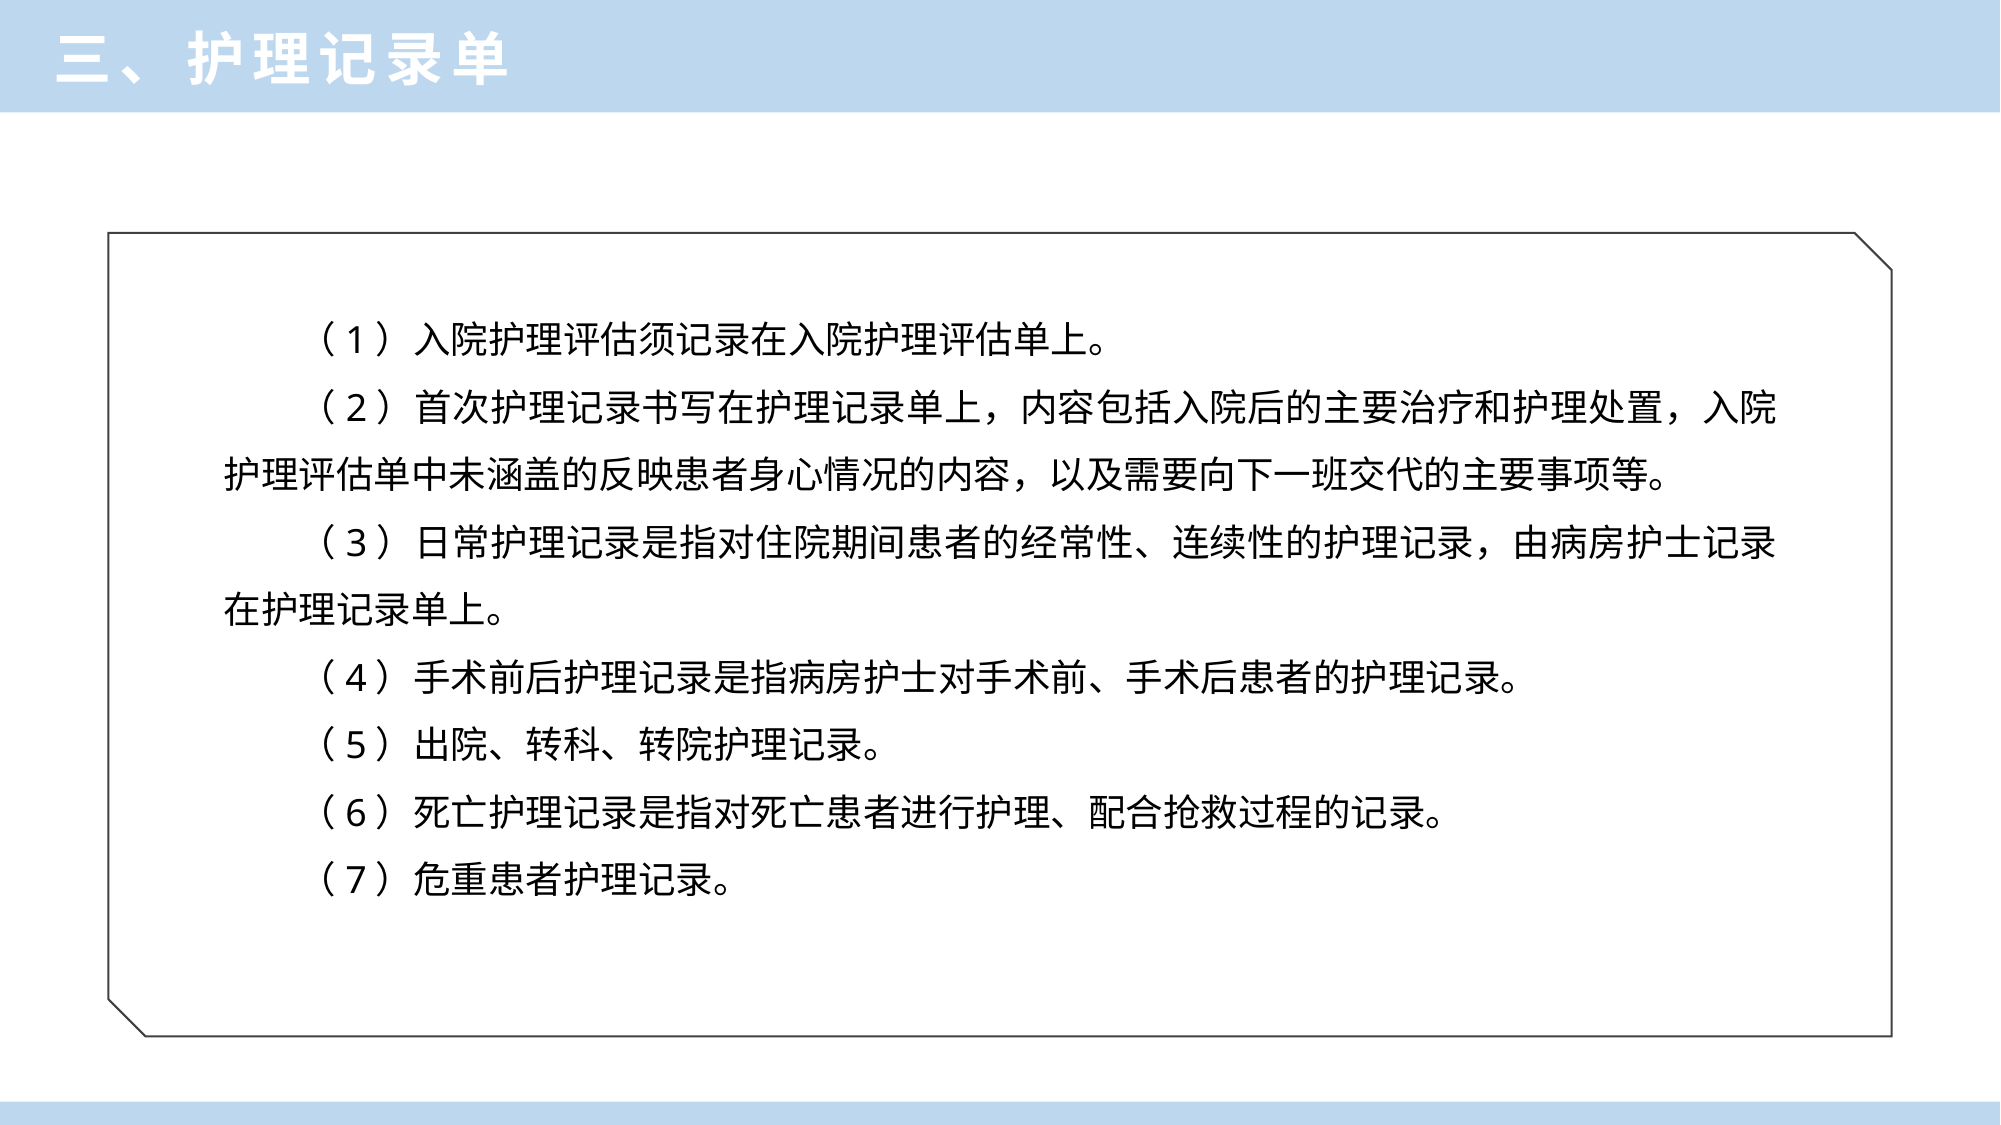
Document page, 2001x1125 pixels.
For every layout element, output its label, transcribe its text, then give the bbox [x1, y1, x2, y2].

text_box [107, 231, 1893, 1038]
text_box 三、护理记录单 [41, 16, 522, 98]
text_box （1）入院护理评估须记录在入院护理评估单上。 （2）首次护理记录书写在护理记录单上，内容包括入院后的主要治疗和护理处置，入院护理评估单中未涵盖的反映患者身心情况的内容，以及需要向下一班交代的主要事项等。 （3）日常护理记录是指对住院期间患者的经常性、连续性的护理记录，由病房护士记录在护理记录单上。 （4）手术前后护理记录是指病房护士对手术前、手术后患者的护理记录。 （5）出院、转科、转院护理记录。 （6）死亡护理记录是指对死亡患者进行护理、配合抢救过程的记录。 （7）危重患者护理记录。 [209, 286, 1793, 909]
